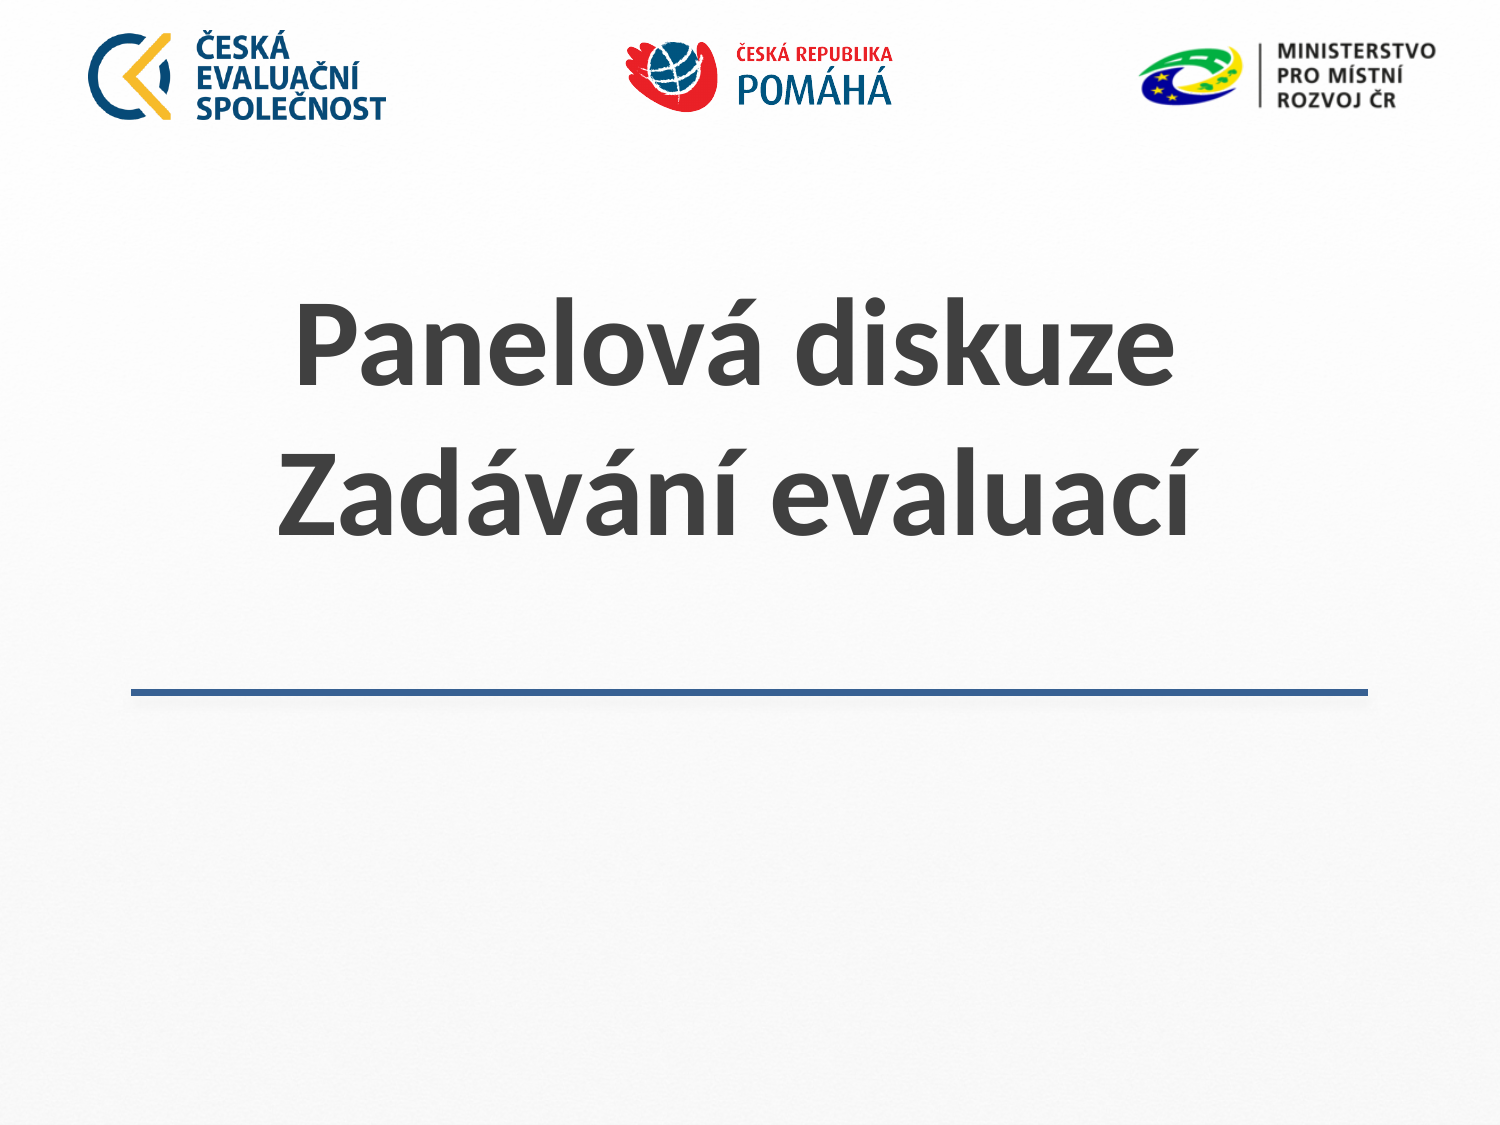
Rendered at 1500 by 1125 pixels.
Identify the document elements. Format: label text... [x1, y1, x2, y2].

picture [1122, 30, 1456, 120]
picture [596, 30, 922, 120]
picture [88, 30, 386, 120]
title Panelová diskuze Zadávání evaluací [118, 265, 1354, 569]
